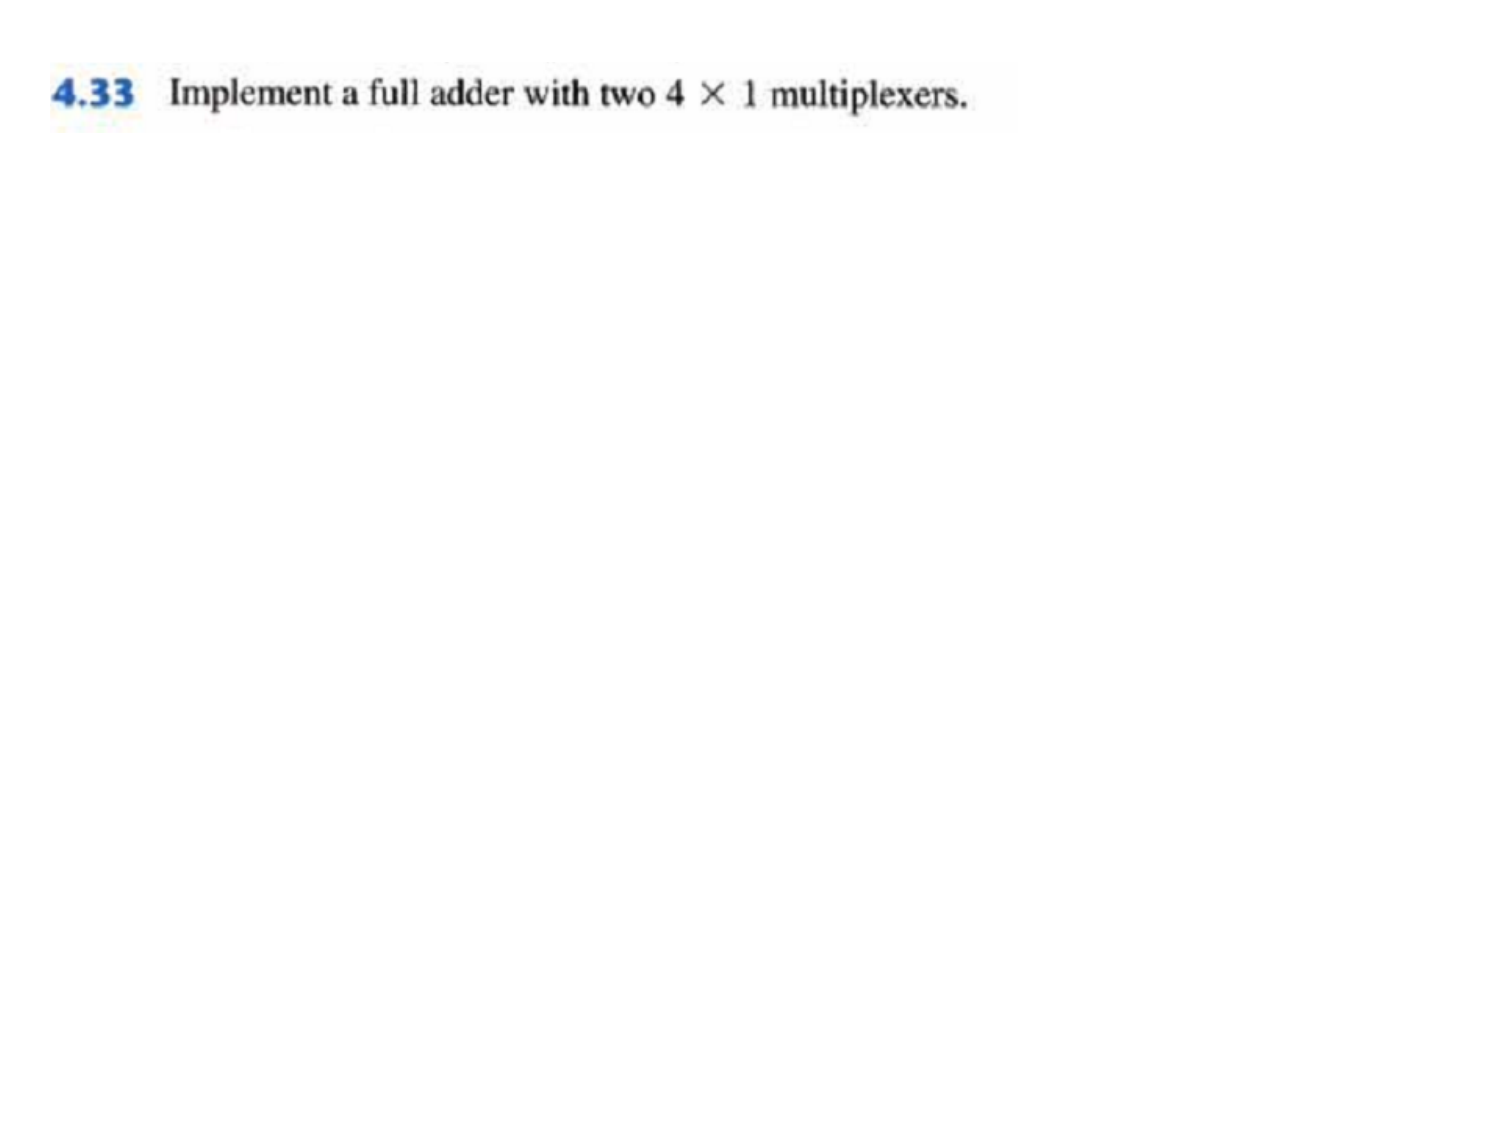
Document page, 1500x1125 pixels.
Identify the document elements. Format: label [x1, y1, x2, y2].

picture [49, 62, 1018, 134]
